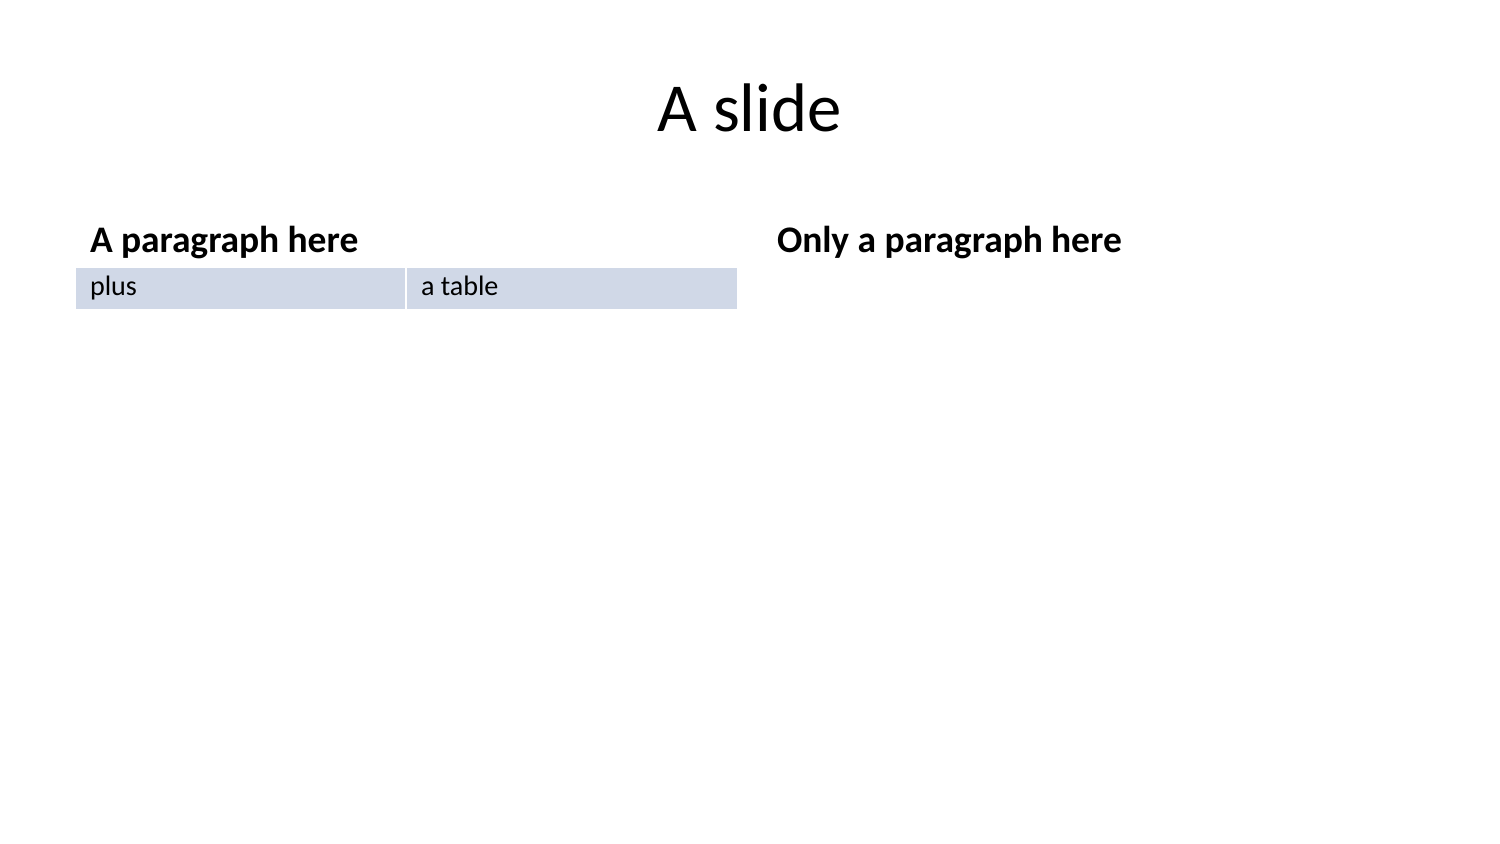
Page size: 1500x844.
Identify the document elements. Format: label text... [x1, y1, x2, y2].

table_header plus [76, 268, 405, 309]
list A paragraph here [75, 188, 738, 266]
list Only a paragraph here [761, 188, 1425, 268]
table_header a table [407, 268, 737, 309]
title A slide [75, 33, 1425, 175]
